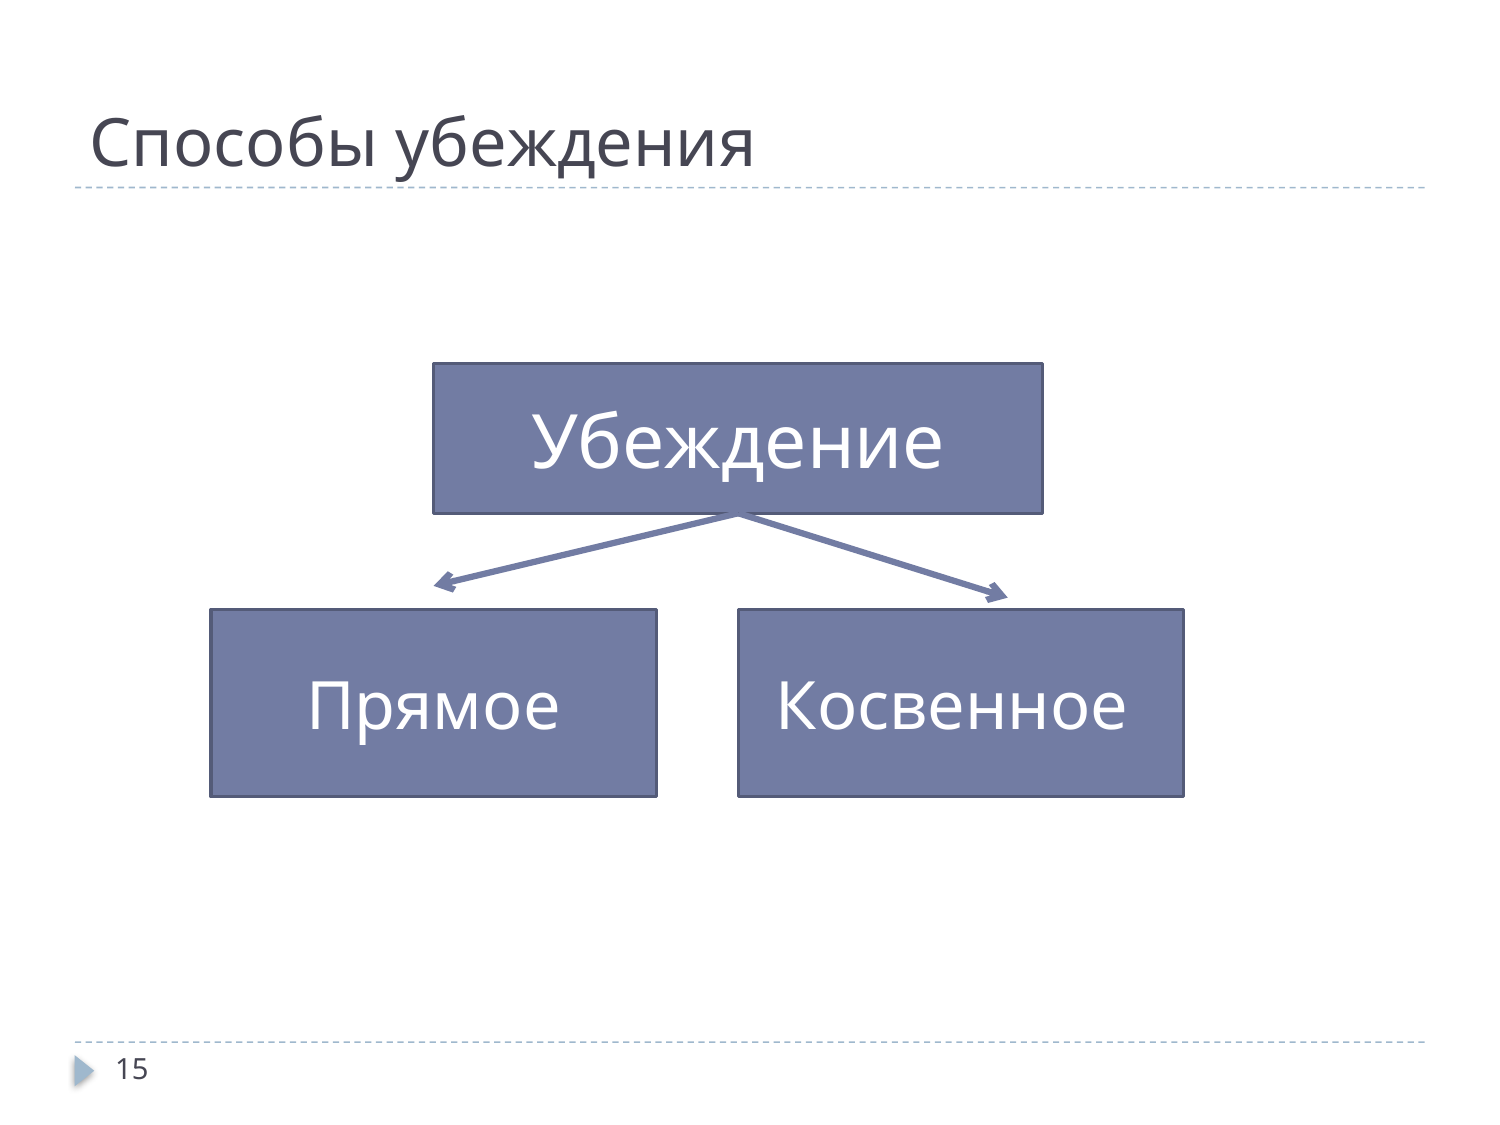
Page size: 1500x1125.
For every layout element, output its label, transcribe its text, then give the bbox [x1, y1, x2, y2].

slide_number 15 [100, 1042, 426, 1103]
title Способы убеждения [75, 24, 1425, 188]
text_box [830, 420, 916, 691]
text_box Прямое [209, 608, 658, 798]
text_box Косвенное [737, 608, 1185, 798]
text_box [549, 396, 623, 703]
text_box Убеждение [432, 362, 1044, 515]
